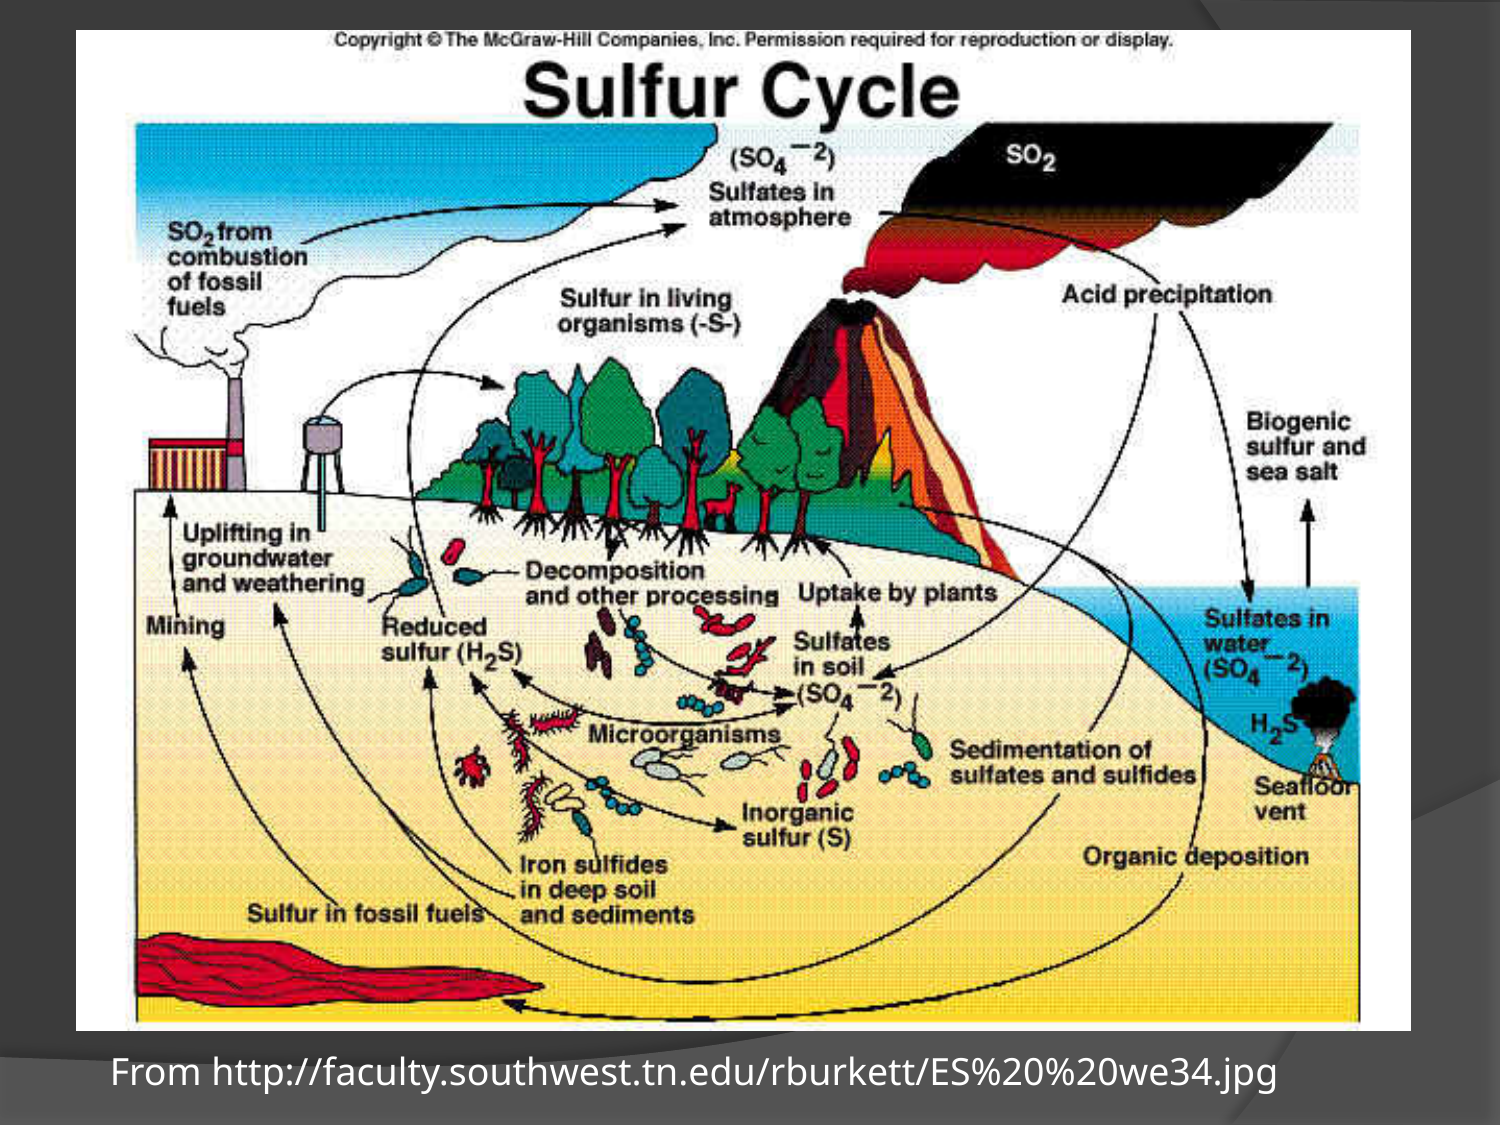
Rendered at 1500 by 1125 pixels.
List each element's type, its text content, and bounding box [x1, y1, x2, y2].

text_box From http://faculty.southwest.tn.edu/rburkett/ES%20%20we34.jpg [94, 1043, 1294, 1100]
picture [76, 30, 1411, 1032]
